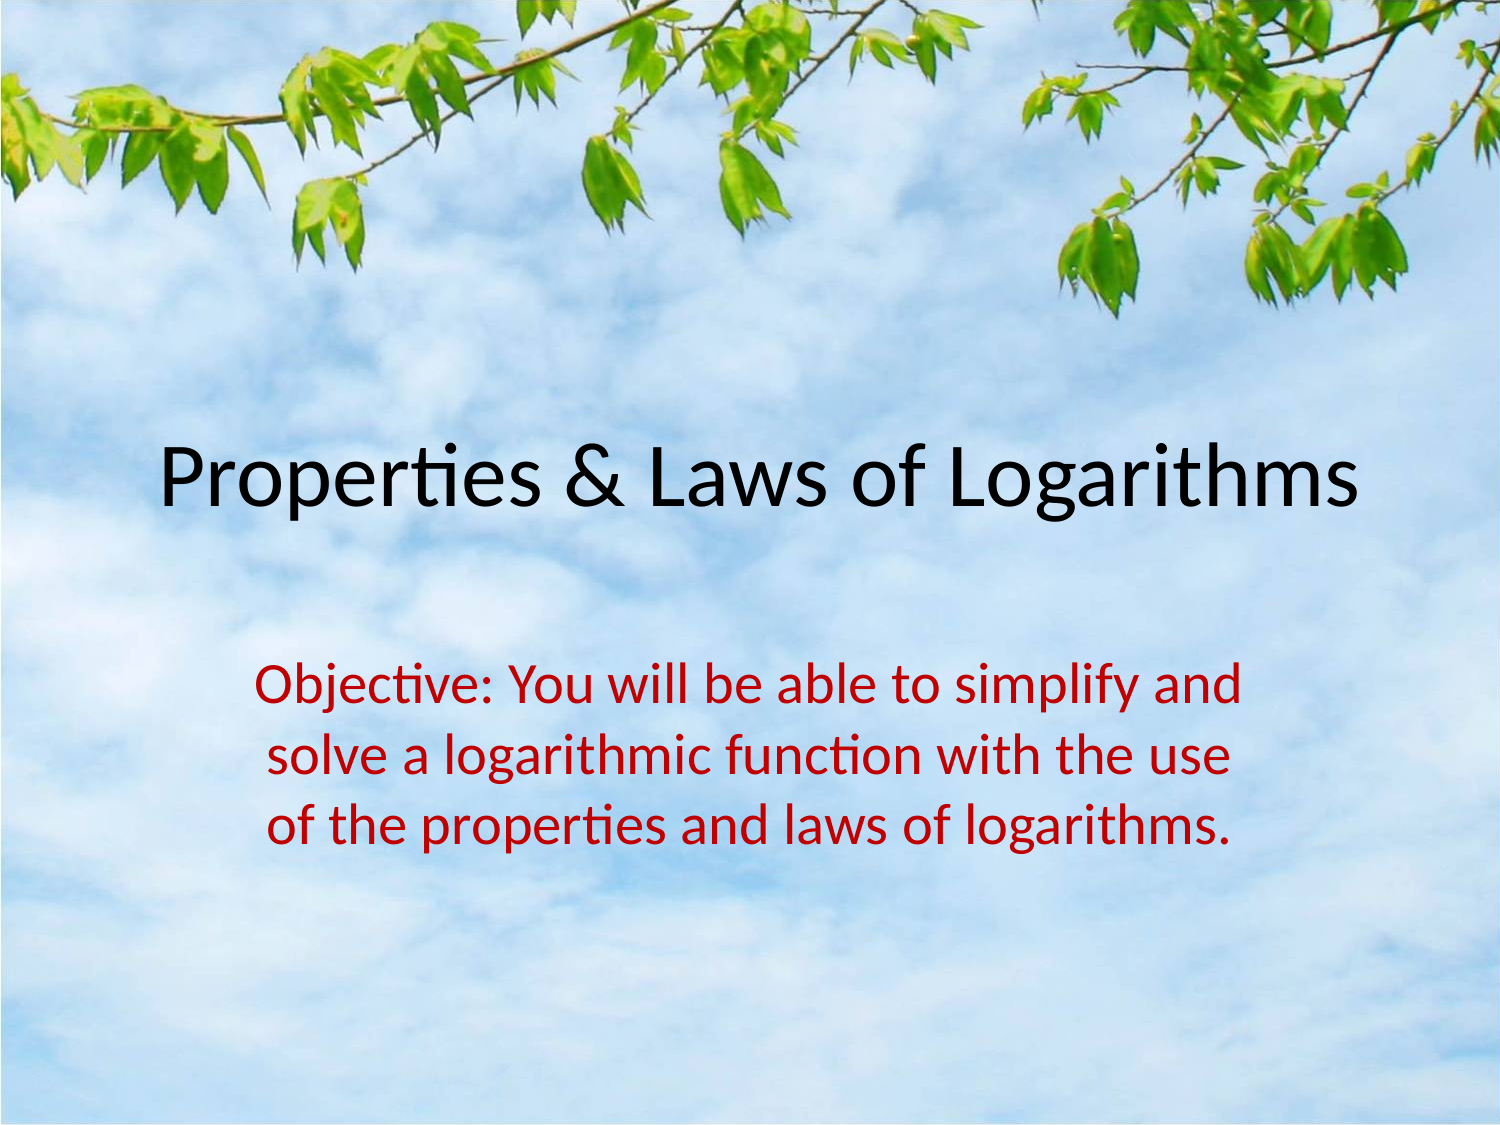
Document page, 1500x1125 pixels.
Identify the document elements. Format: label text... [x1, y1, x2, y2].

picture [0, 0, 1500, 1125]
subtitle Objective: You will be able to simplify and solve a logarithmic function with the use of the properties and laws of logarithms. [225, 637, 1275, 925]
title Properties & Laws of Logarithms [112, 349, 1388, 591]
